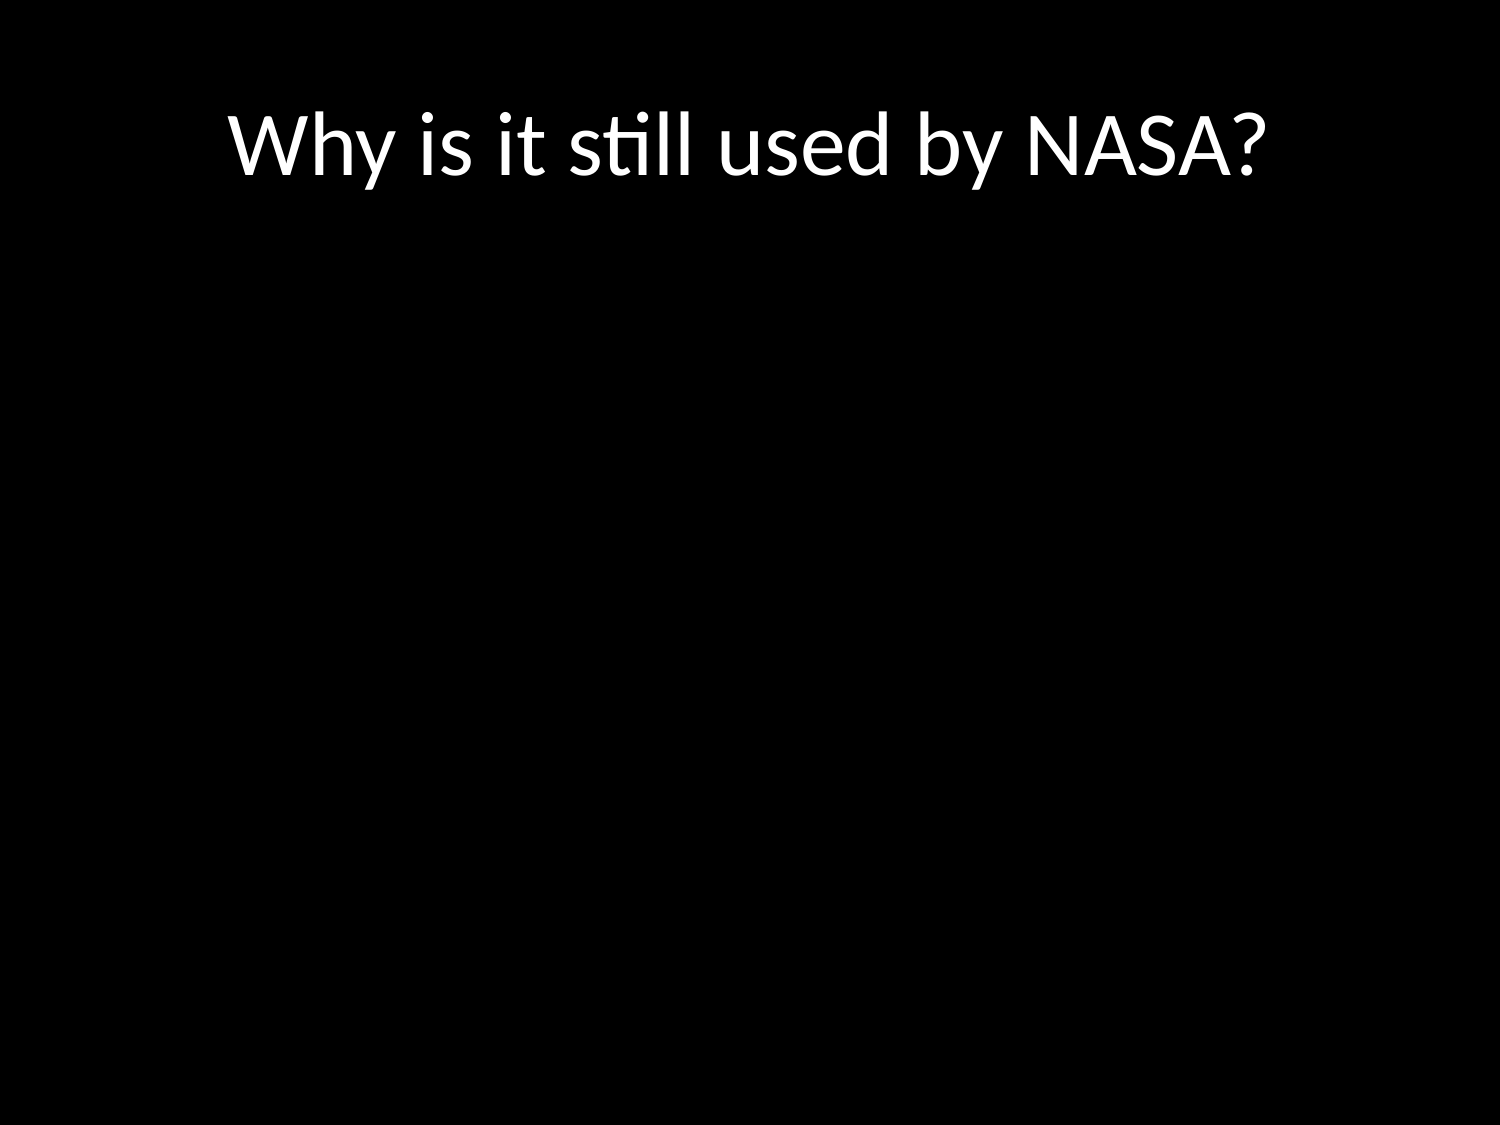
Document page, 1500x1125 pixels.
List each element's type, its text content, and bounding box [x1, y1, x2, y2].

title Why is it still used by NASA? [75, 45, 1425, 233]
